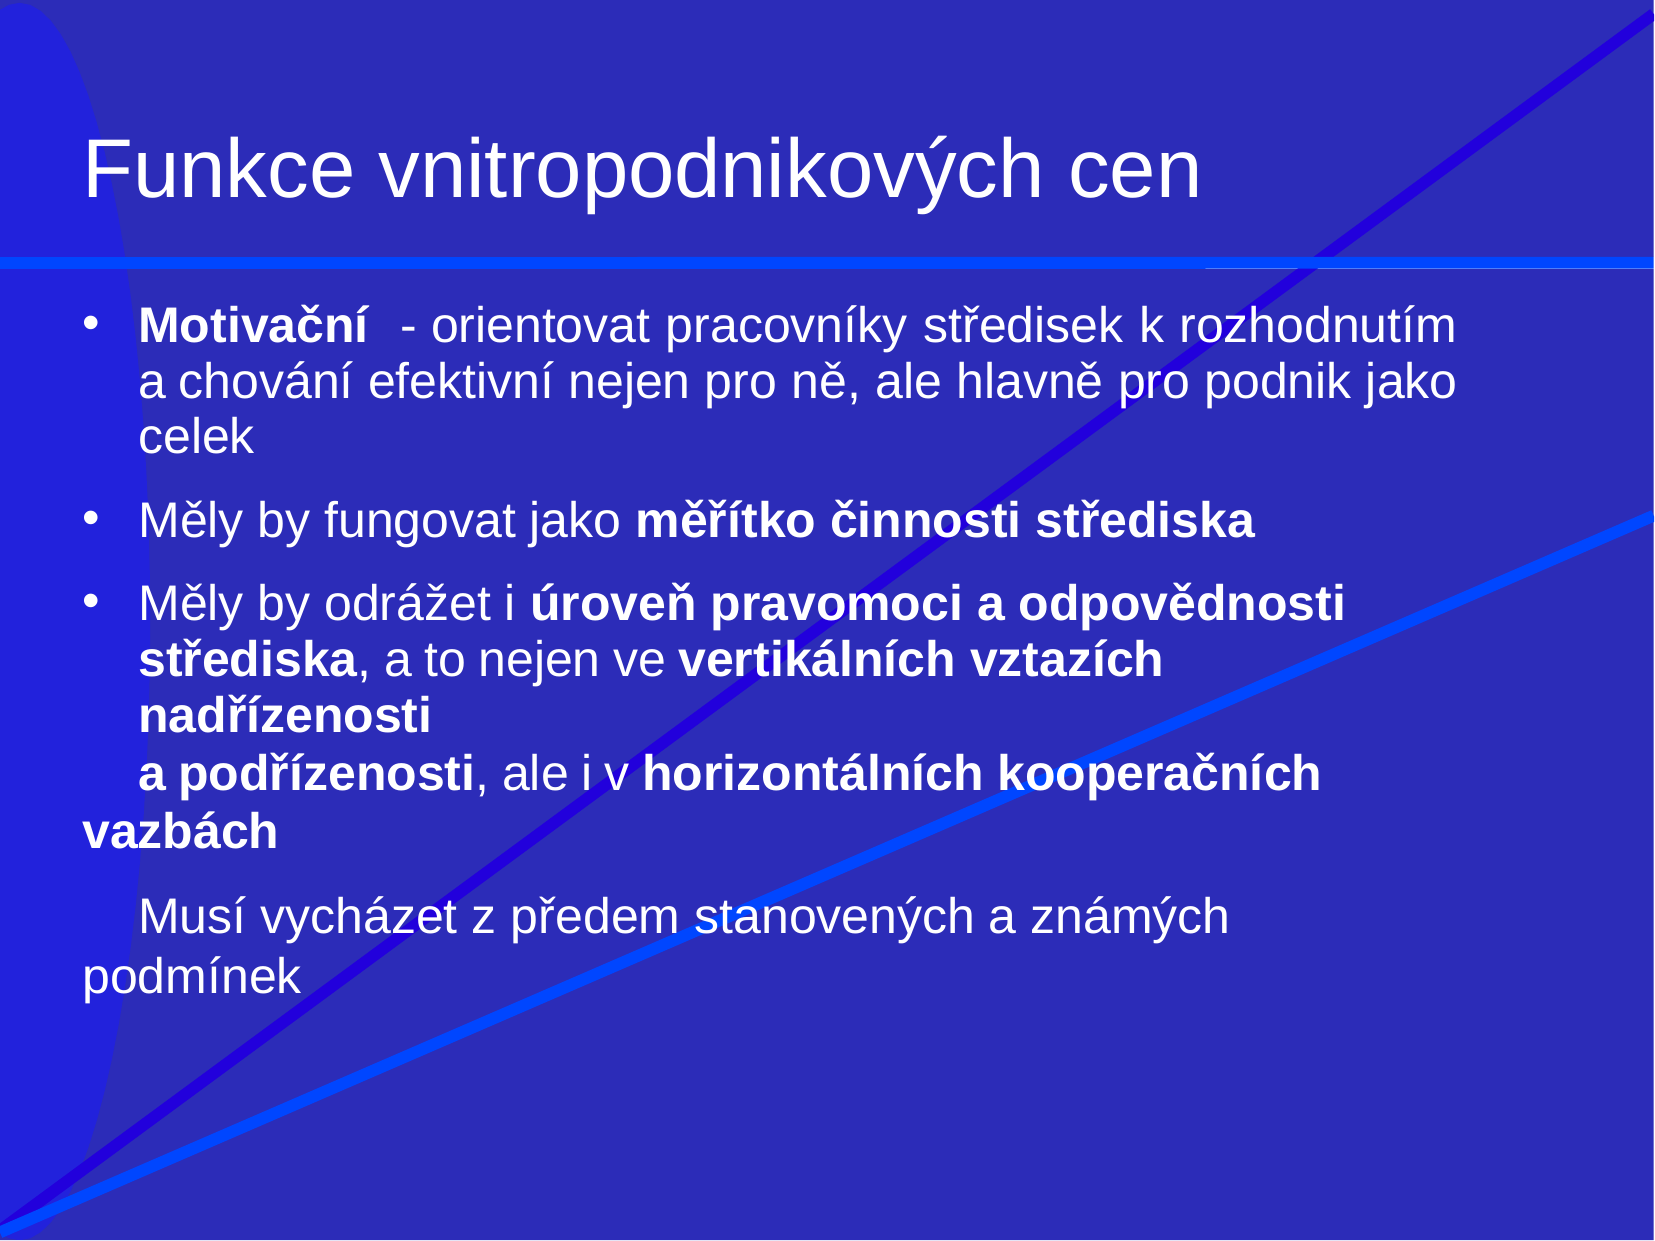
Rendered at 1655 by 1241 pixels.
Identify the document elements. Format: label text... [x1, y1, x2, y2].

title Funkce vnitropodnikových cen [80, 67, 1574, 321]
text_box Motivační - orientovat pracovníky středisek k rozhodnutím a chování efektivní nejen pro ně, ale hlavně pro podnik jako celek Měly by fungovat jako měřítko činnosti střediska Měly by odrážet i úroveň pravomoci a odpovědnosti střediska, a to nejen ve vertikálních vztazích nadřízenosti a podřízenosti, ale i v horizontálních kooperačních vazbách Musí vycházet z předem stanovených a známých podmínek [80, 296, 1542, 1004]
